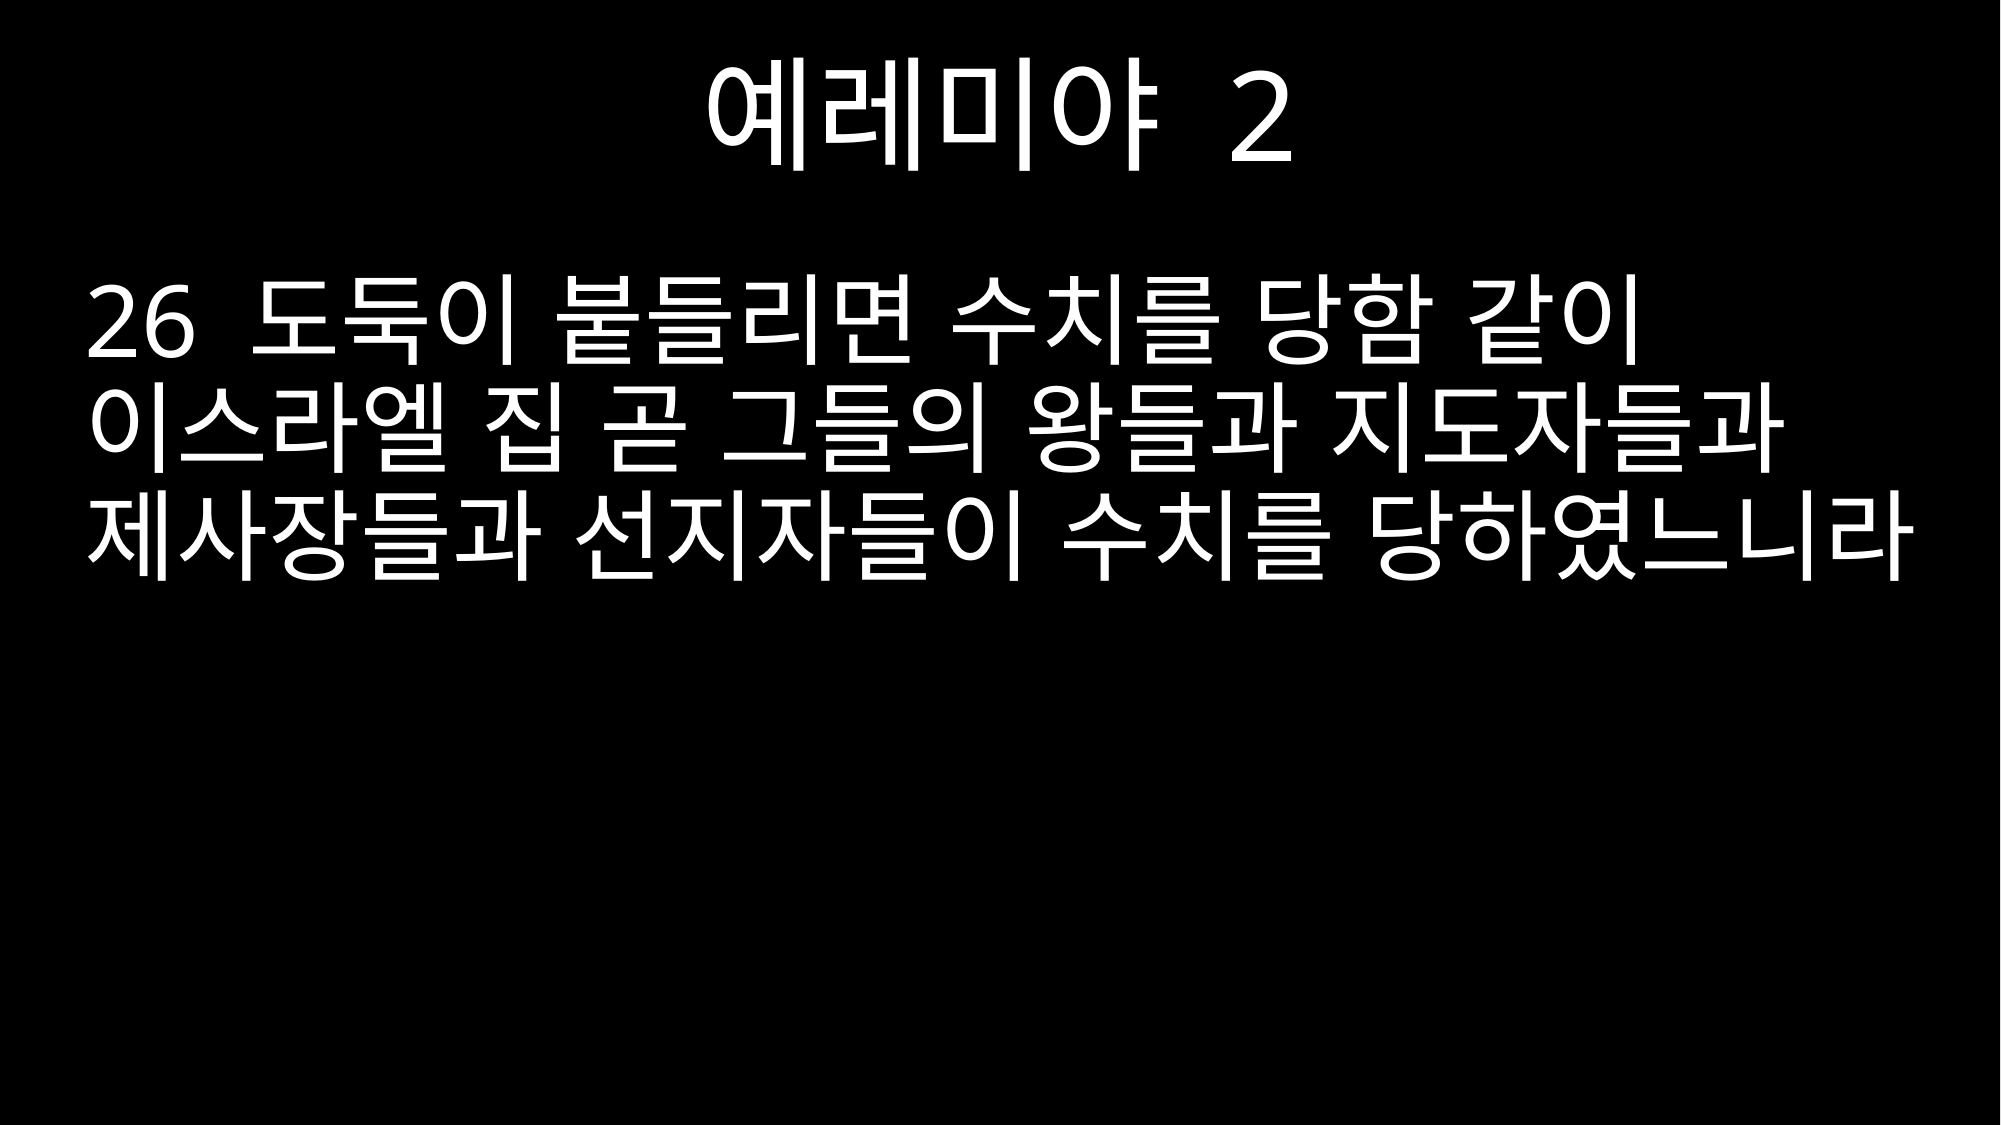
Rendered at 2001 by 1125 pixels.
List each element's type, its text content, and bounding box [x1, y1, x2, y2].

picture [0, 0, 2001, 1125]
footer 예레미야 2 [0, 32, 2000, 192]
list 26 도둑이 붙들리면 수치를 당함 같이 이스라엘 집 곧 그들의 왕들과 지도자들과 제사장들과 선지자들이 수치를 당하였느니라 [69, 263, 1953, 423]
